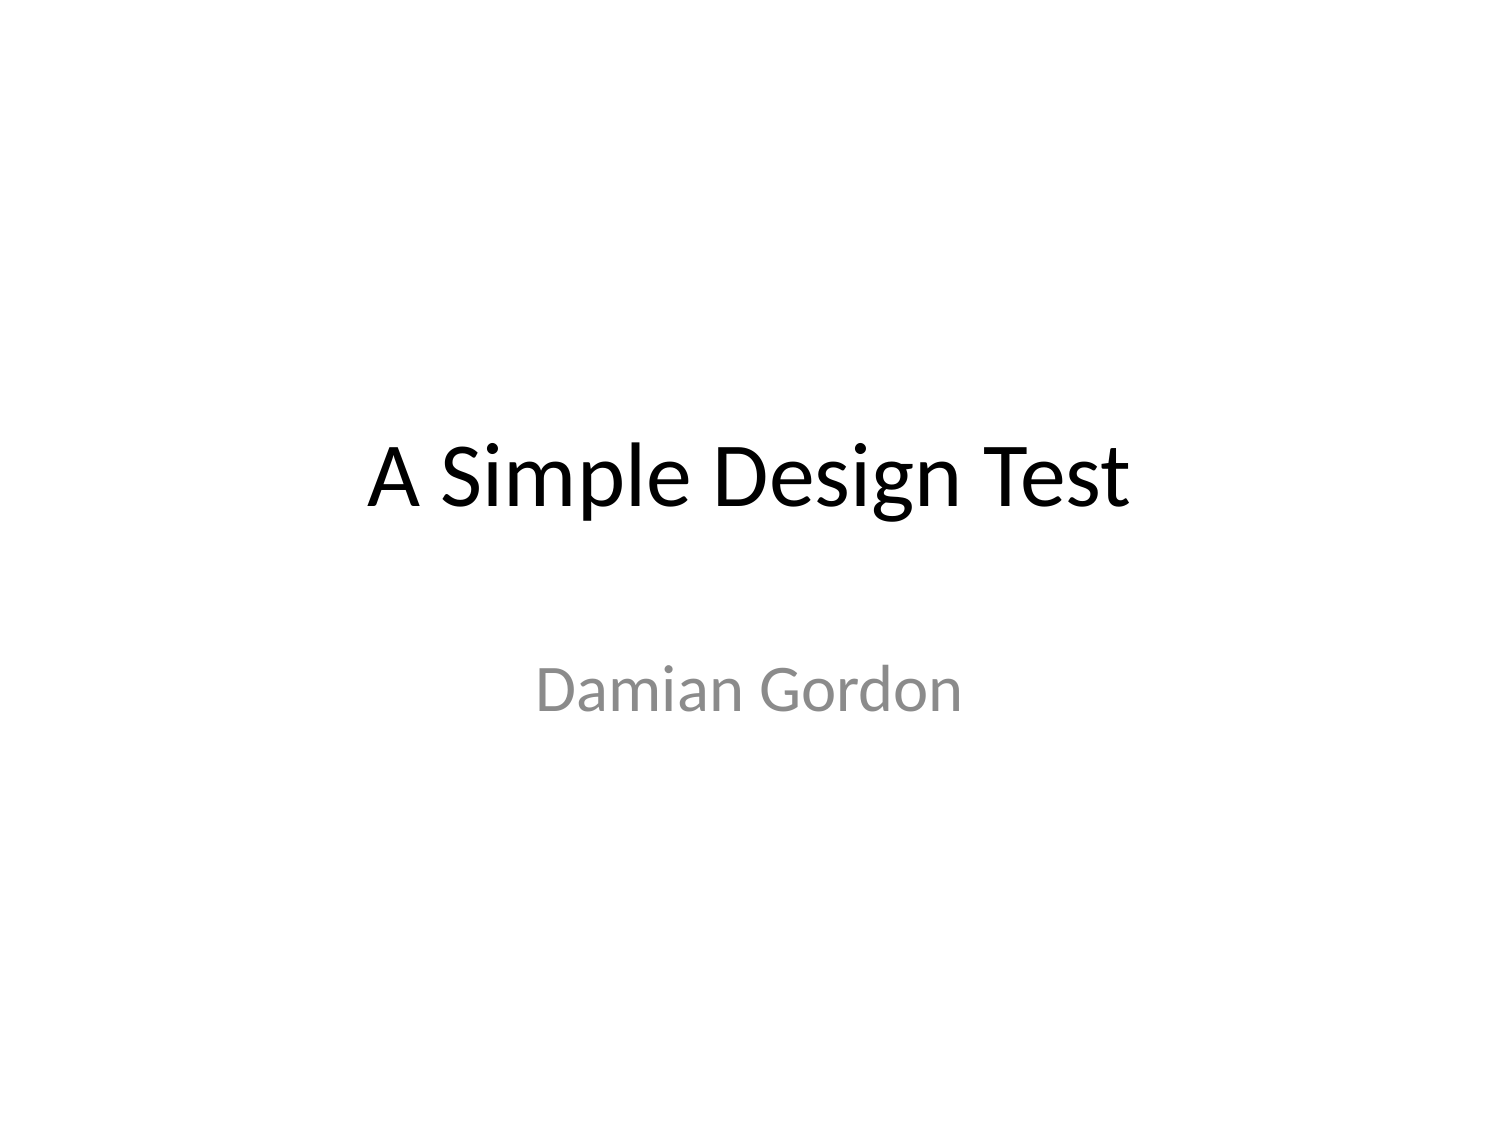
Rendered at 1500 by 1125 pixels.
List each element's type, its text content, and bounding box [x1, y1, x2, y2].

title A Simple Design Test [112, 349, 1388, 591]
subtitle Damian Gordon [225, 637, 1275, 925]
